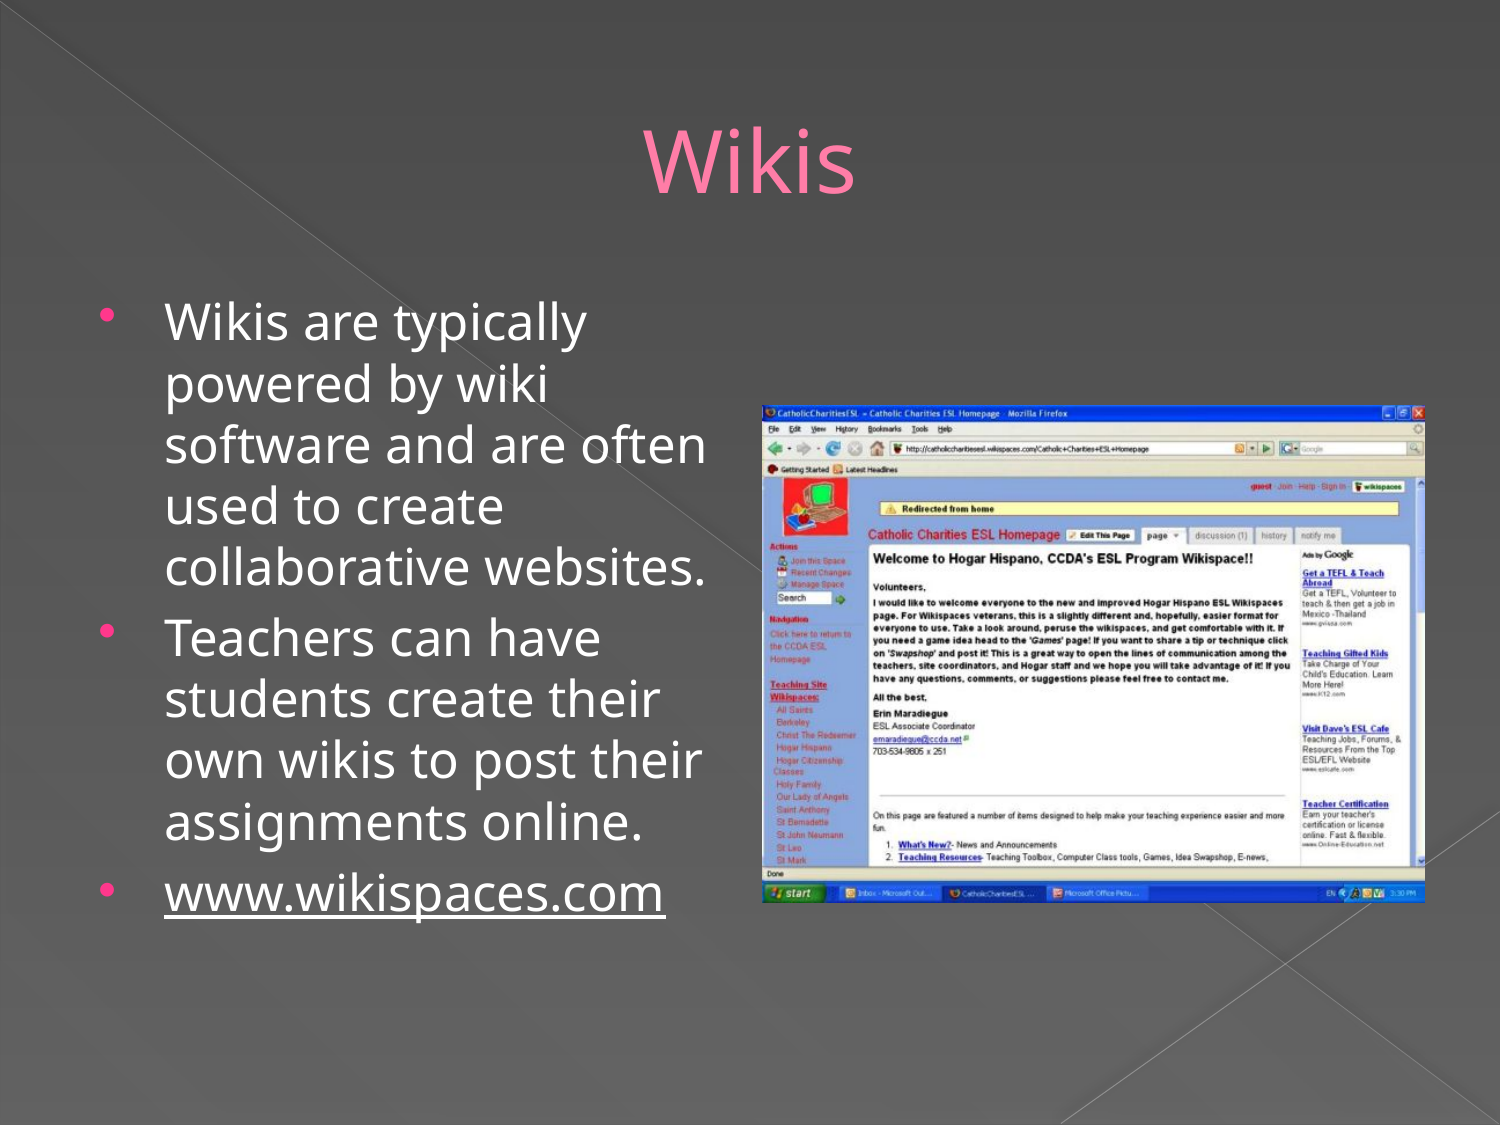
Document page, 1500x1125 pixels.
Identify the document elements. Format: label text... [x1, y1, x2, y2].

title Wikis [75, 43, 1425, 274]
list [762, 404, 1426, 903]
list Wikis are typically powered by wiki software and are often used to create collaborative websites. Teachers can have students create their own wikis to post their assignments online. www.wikispaces.com [75, 282, 738, 1025]
